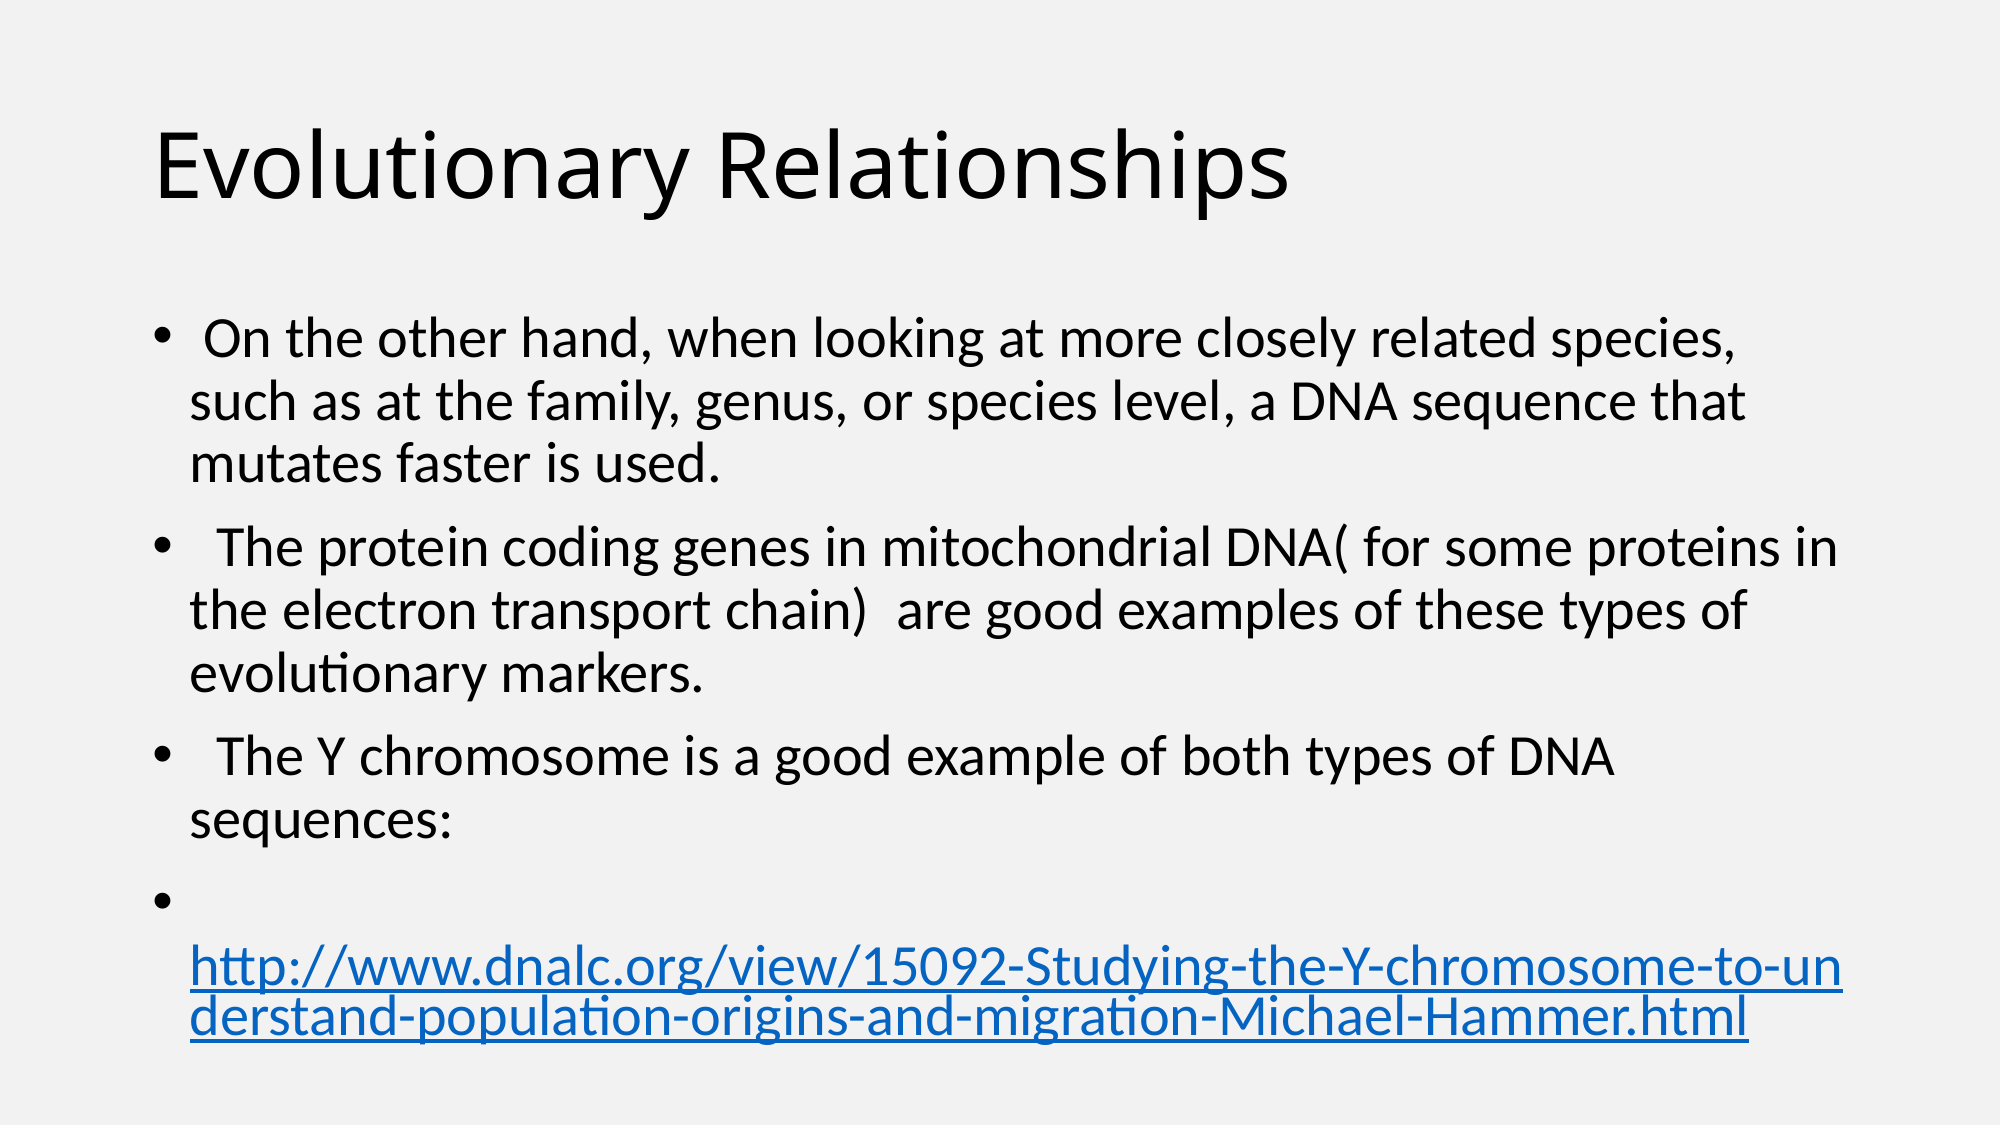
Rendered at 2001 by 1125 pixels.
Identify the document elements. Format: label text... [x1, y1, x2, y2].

list On the other hand, when looking at more closely related species, such as at the family, genus, or species level, a DNA sequence that mutates faster is used. The protein coding genes in mitochondrial DNA( for some proteins in the electron transport chain) are good examples of these types of evolutionary markers. The Y chromosome is a good example of both types of DNA sequences: http://www.dnalc.org/view/15092-Studying-the-Y-chromosome-to-understand-population-origins-and-migration-Michael-Hammer.html [137, 299, 1863, 1014]
title Evolutionary Relationships [137, 59, 1863, 278]
